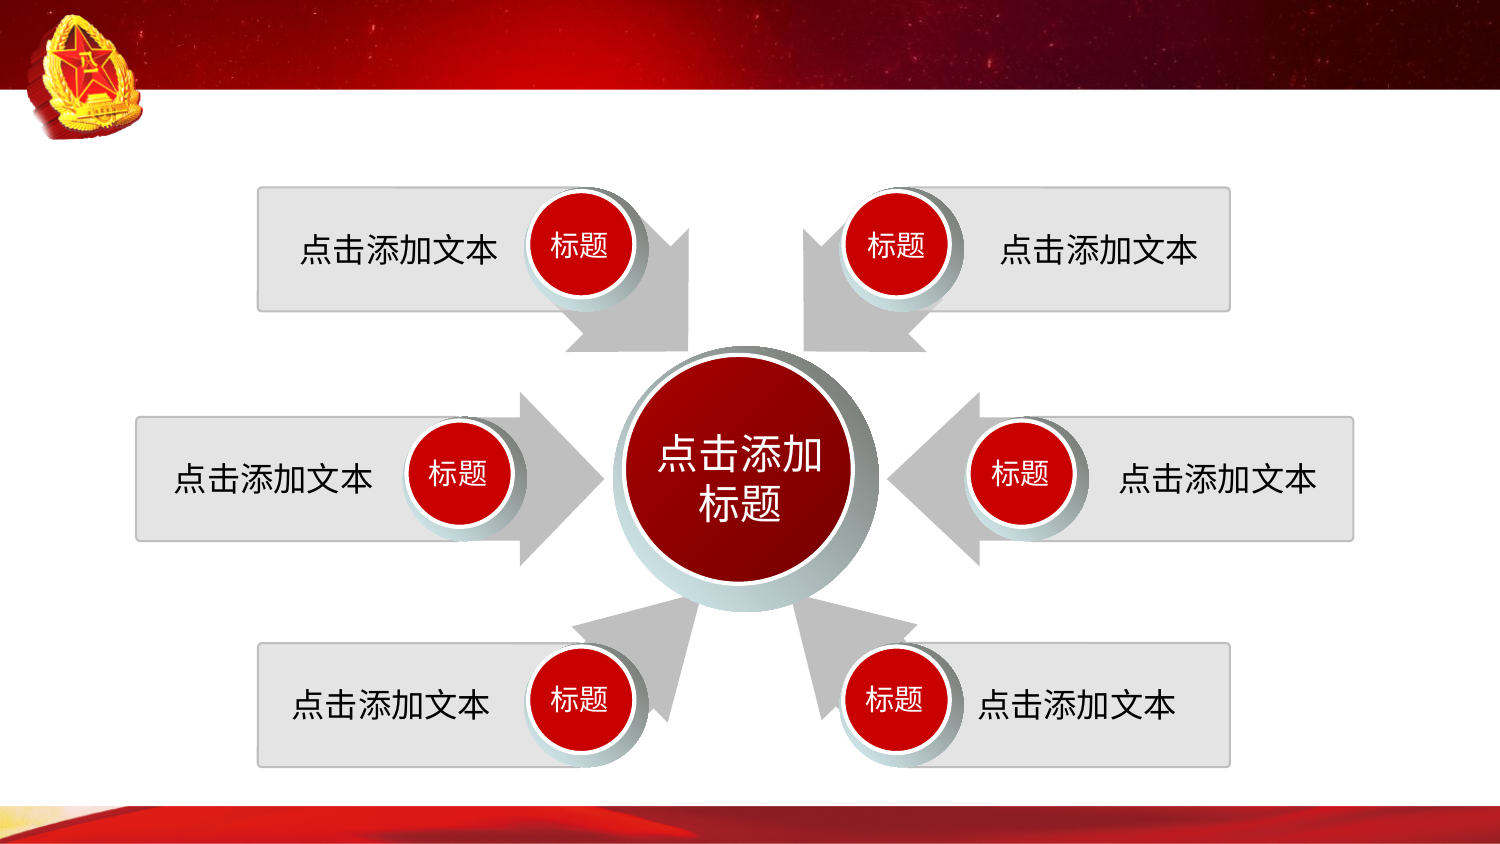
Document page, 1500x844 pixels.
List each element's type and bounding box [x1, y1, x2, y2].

text_box [257, 187, 728, 372]
text_box [136, 391, 605, 567]
text_box [257, 566, 708, 768]
text_box [886, 391, 1354, 567]
text_box [613, 346, 879, 612]
text_box [764, 586, 1230, 768]
picture [0, 807, 1500, 844]
picture [0, 0, 1500, 140]
text_box [783, 187, 1230, 391]
